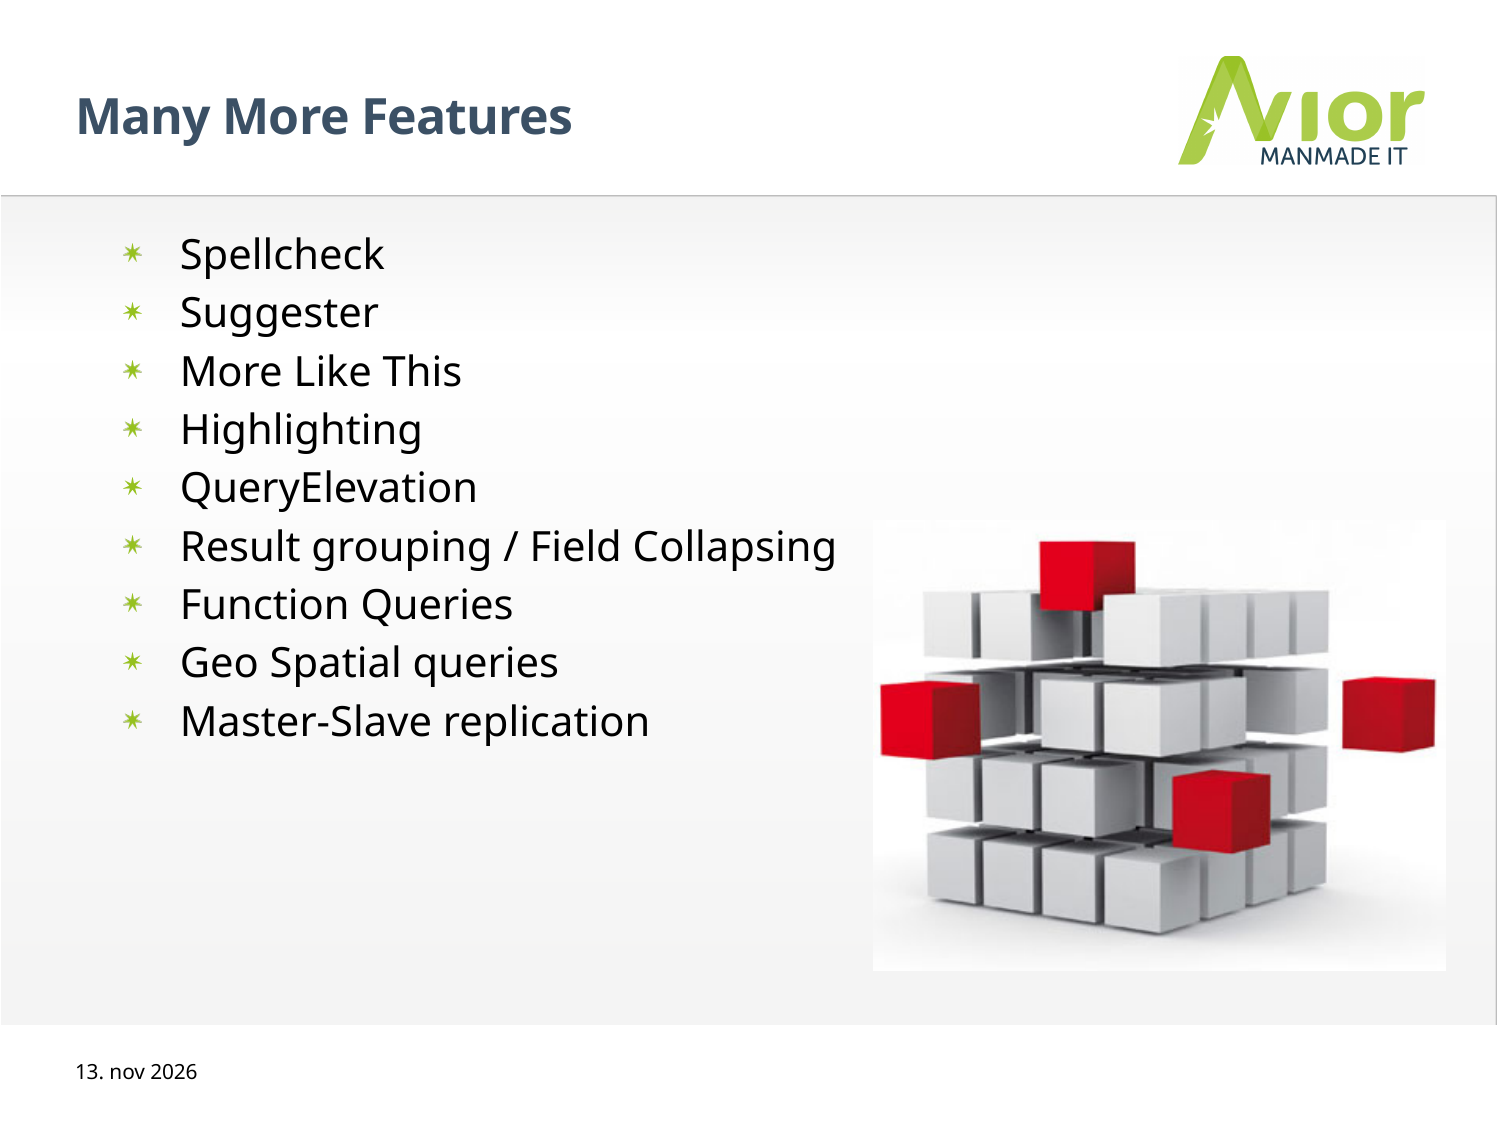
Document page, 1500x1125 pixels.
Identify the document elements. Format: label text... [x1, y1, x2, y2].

picture [1, 194, 1499, 1025]
title Many More Features [75, 45, 1142, 184]
slide_number maj 2012 [75, 1042, 355, 1103]
picture [1178, 56, 1425, 165]
list Spellcheck Suggester More Like This Highlighting QueryElevation Result grouping / Field Collapsing Function Queries Geo Spatial queries Master-Slave replication [123, 227, 1425, 996]
